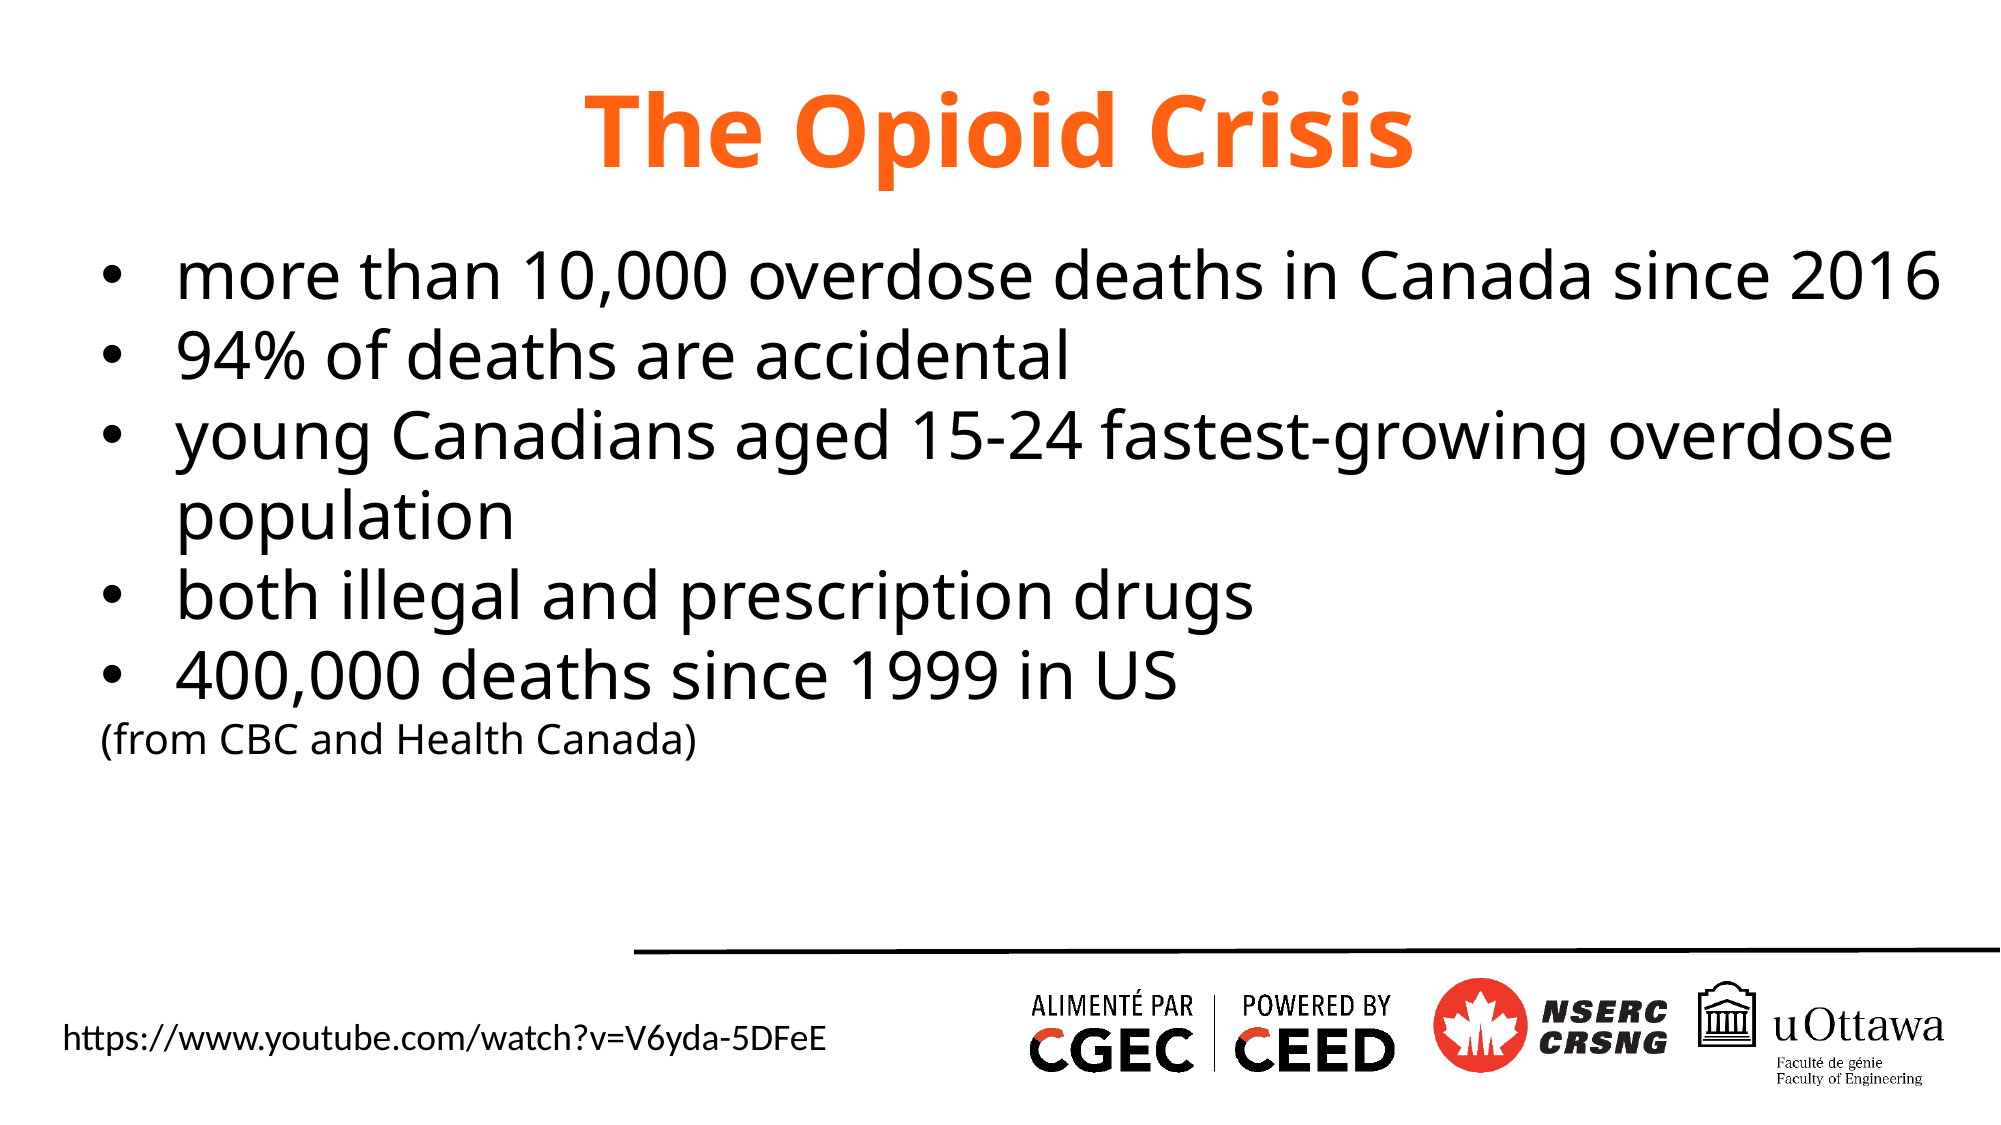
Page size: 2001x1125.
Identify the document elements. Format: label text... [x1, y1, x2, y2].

text_box more than 10,000 overdose deaths in Canada since 2016 94% of deaths are accidental young Canadians aged 15-24 fastest-growing overdose population both illegal and prescription drugs 400,000 deaths since 1999 in US (from CBC and Health Canada) [85, 225, 2000, 771]
text_box The Opioid Crisis [0, 60, 2000, 195]
picture [1698, 981, 1944, 1086]
text_box https://www.youtube.com/watch?v=V6yda-5DFeE [47, 1005, 843, 1066]
picture [1011, 967, 1684, 1098]
